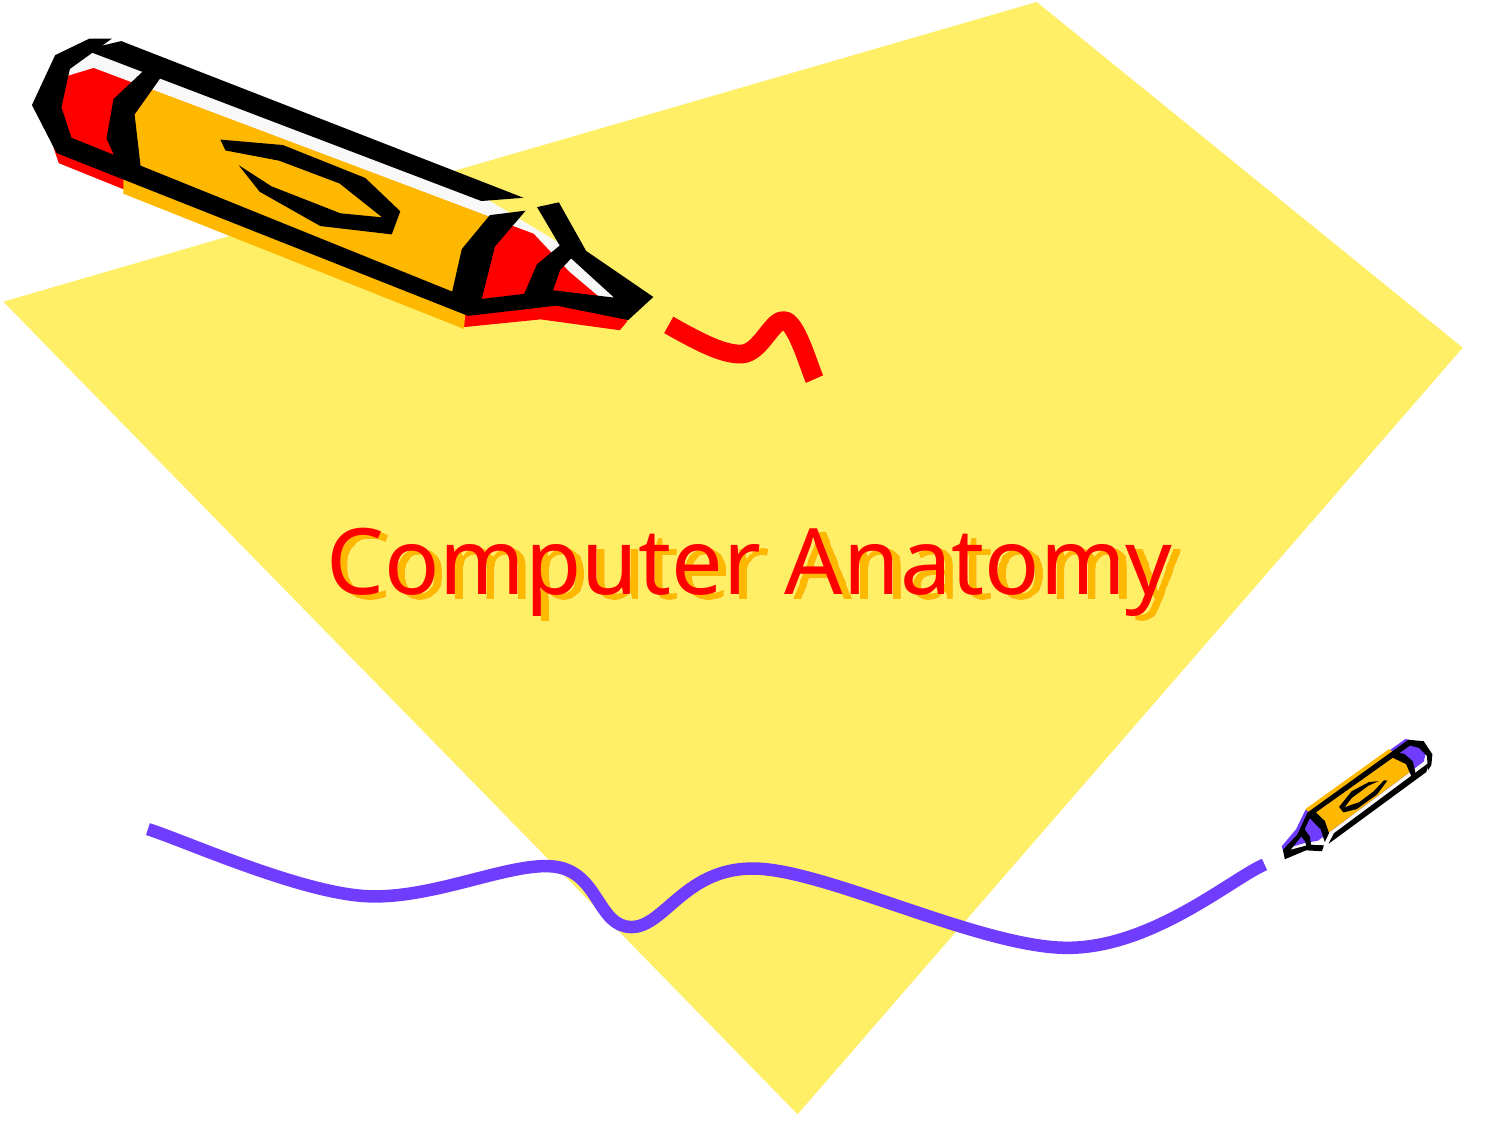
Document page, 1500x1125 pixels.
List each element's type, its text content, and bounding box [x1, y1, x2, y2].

title Computer Anatomy [224, 247, 1276, 622]
